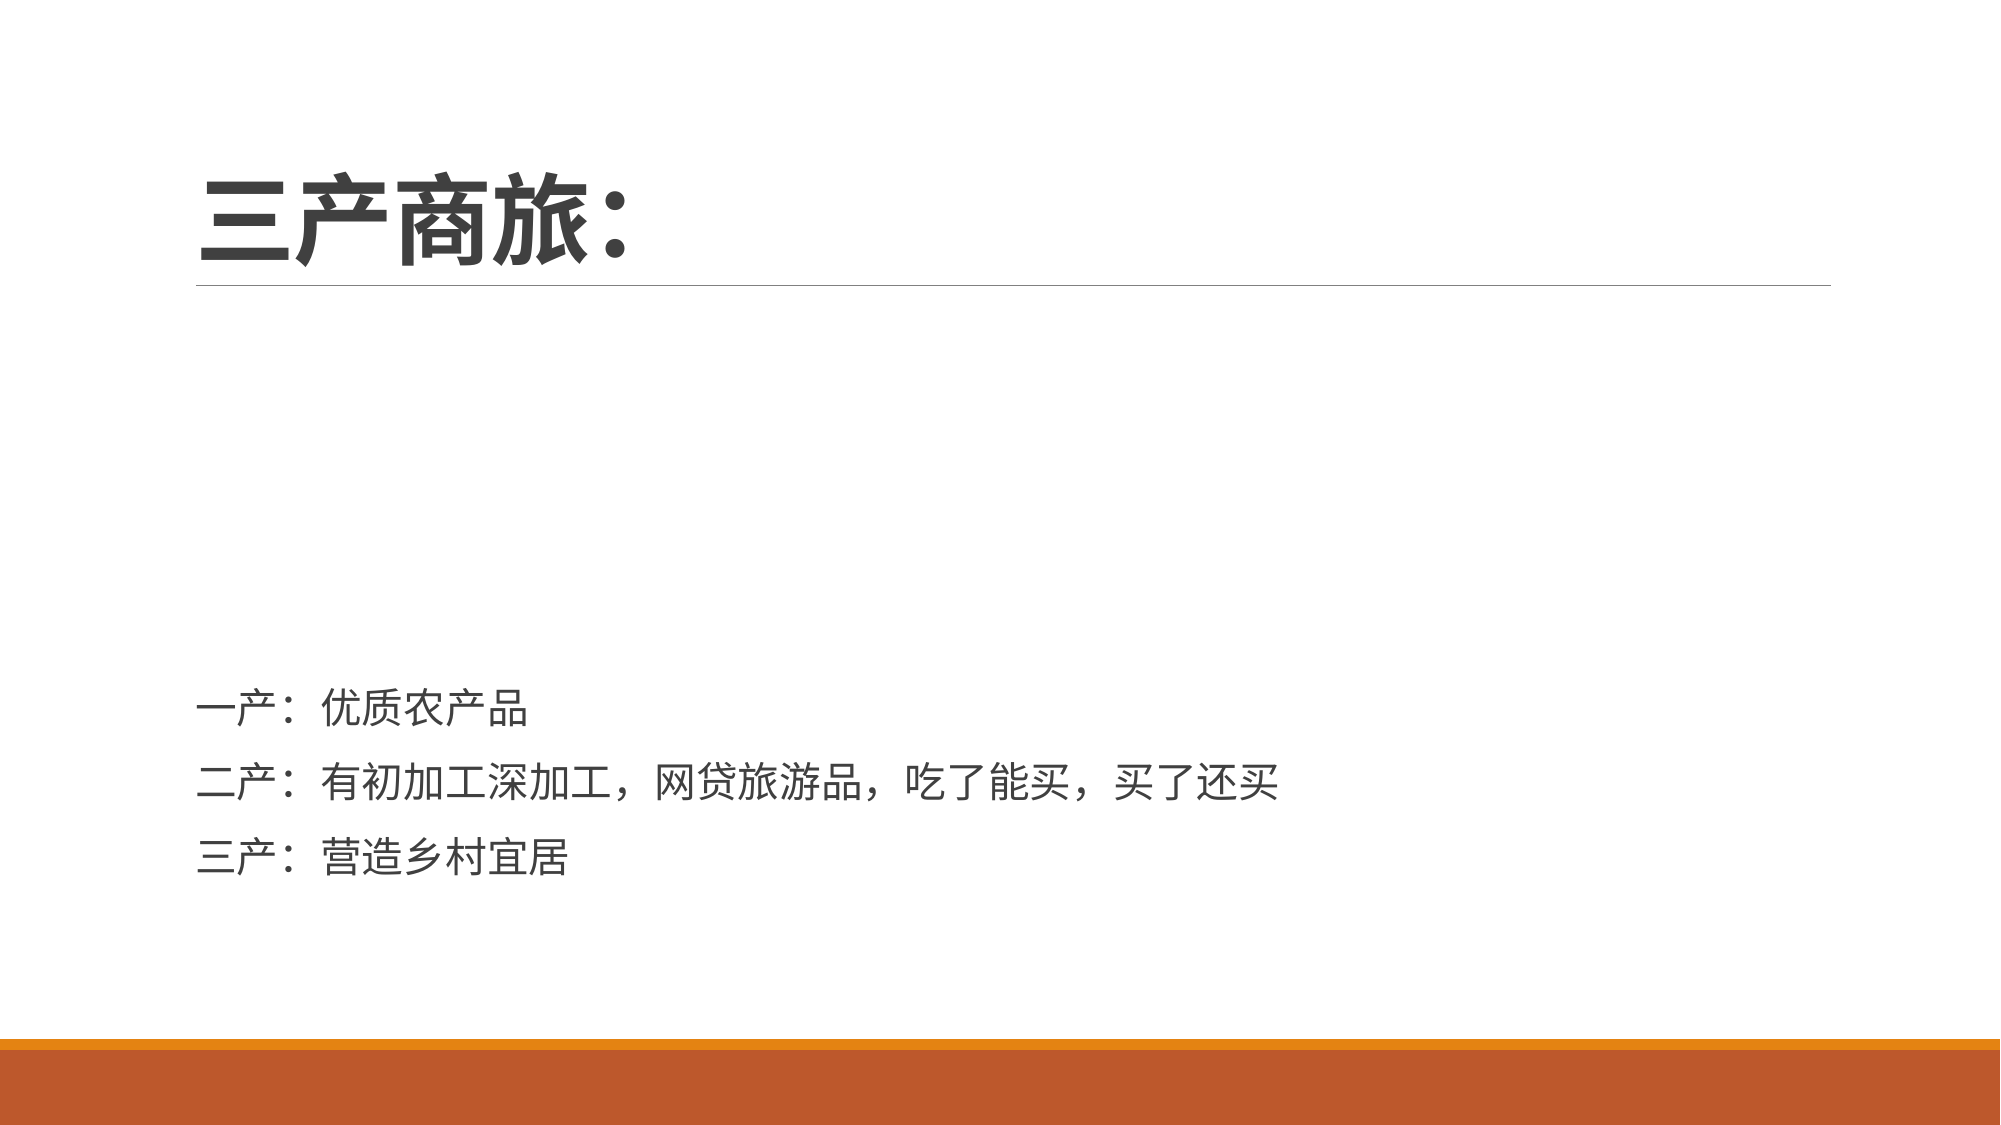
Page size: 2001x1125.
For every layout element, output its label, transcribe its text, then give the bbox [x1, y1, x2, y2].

title 三产商旅： [180, 47, 1830, 285]
list 一产：优质农产品 二产：有初加工深加工，网贷旅游品，吃了能买，买了还买 三产：营造乡村宜居 [180, 302, 1830, 963]
